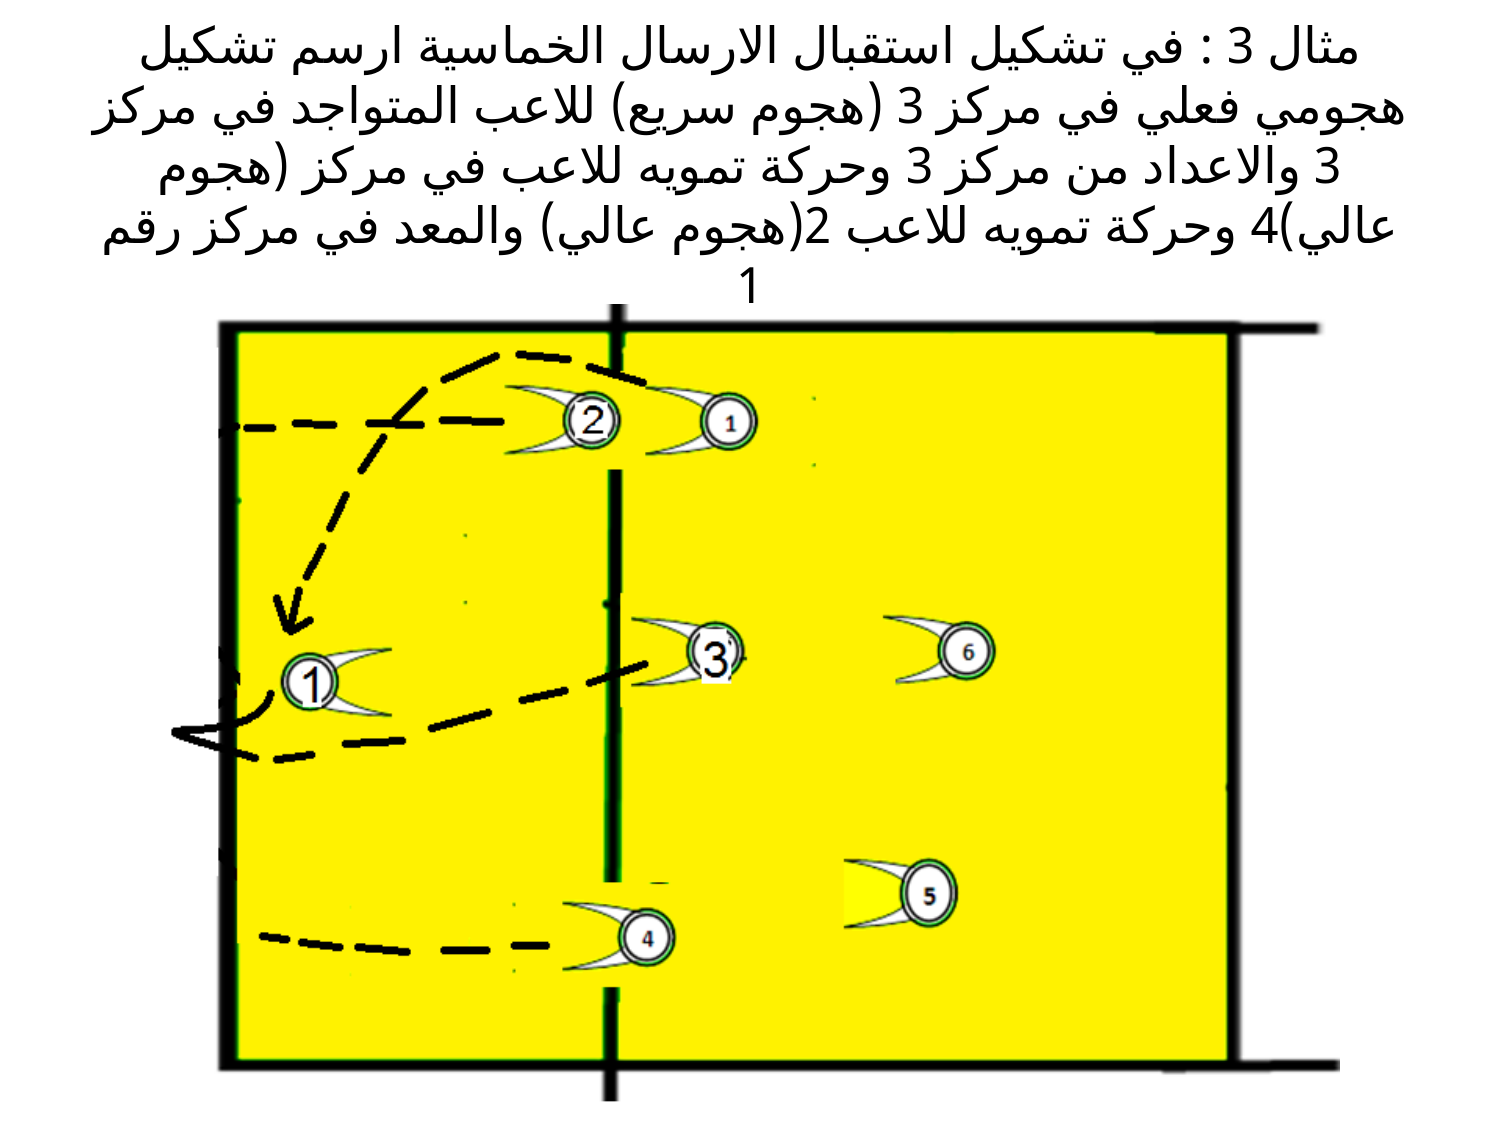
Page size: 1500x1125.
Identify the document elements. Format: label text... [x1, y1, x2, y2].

title مثال 3 : في تشكيل استقبال الارسال الخماسية ارسم تشكيل هجومي فعلي في مركز 3 (هجوم سريع) للاعب المتواجد في مركز 3 والاعداد من مركز 3 وحركة تمويه للاعب في مركز (هجوم عالي)4 وحركة تمويه للاعب 2(هجوم عالي) والمعد في مركز رقم 1 [75, 45, 1425, 282]
picture [70, 304, 1340, 1125]
